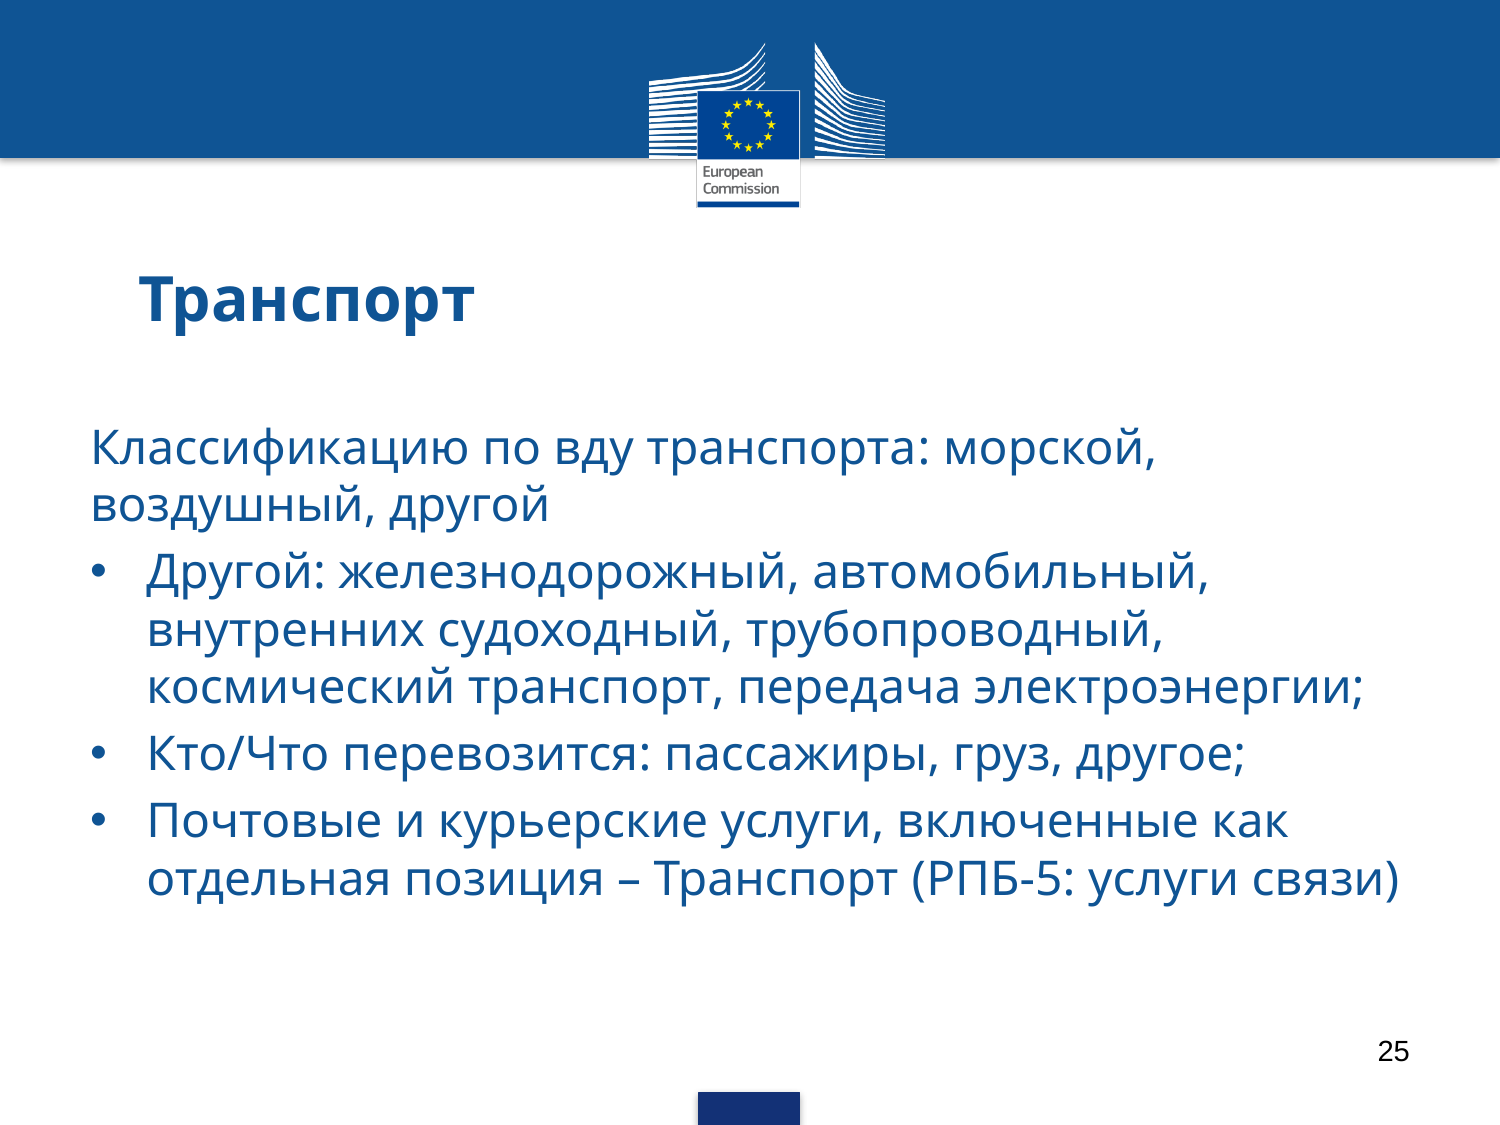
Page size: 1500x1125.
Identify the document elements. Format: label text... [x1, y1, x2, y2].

list Классификацию по вду транспорта: морской, воздушный, другой Другой: железнодорожный, автомобильный, внутренних судоходный, трубопроводный, космический транспорт, передача электроэнергии; Кто/Что перевозится: пассажиры, груз, другое; Почтовые и курьерские услуги, включенные как отдельная позиция – Транспорт (РПБ-5: услуги связи) [75, 408, 1459, 988]
picture [649, 42, 885, 208]
slide_number 25 [1074, 1024, 1425, 1103]
title Транспорт [64, 219, 1415, 374]
